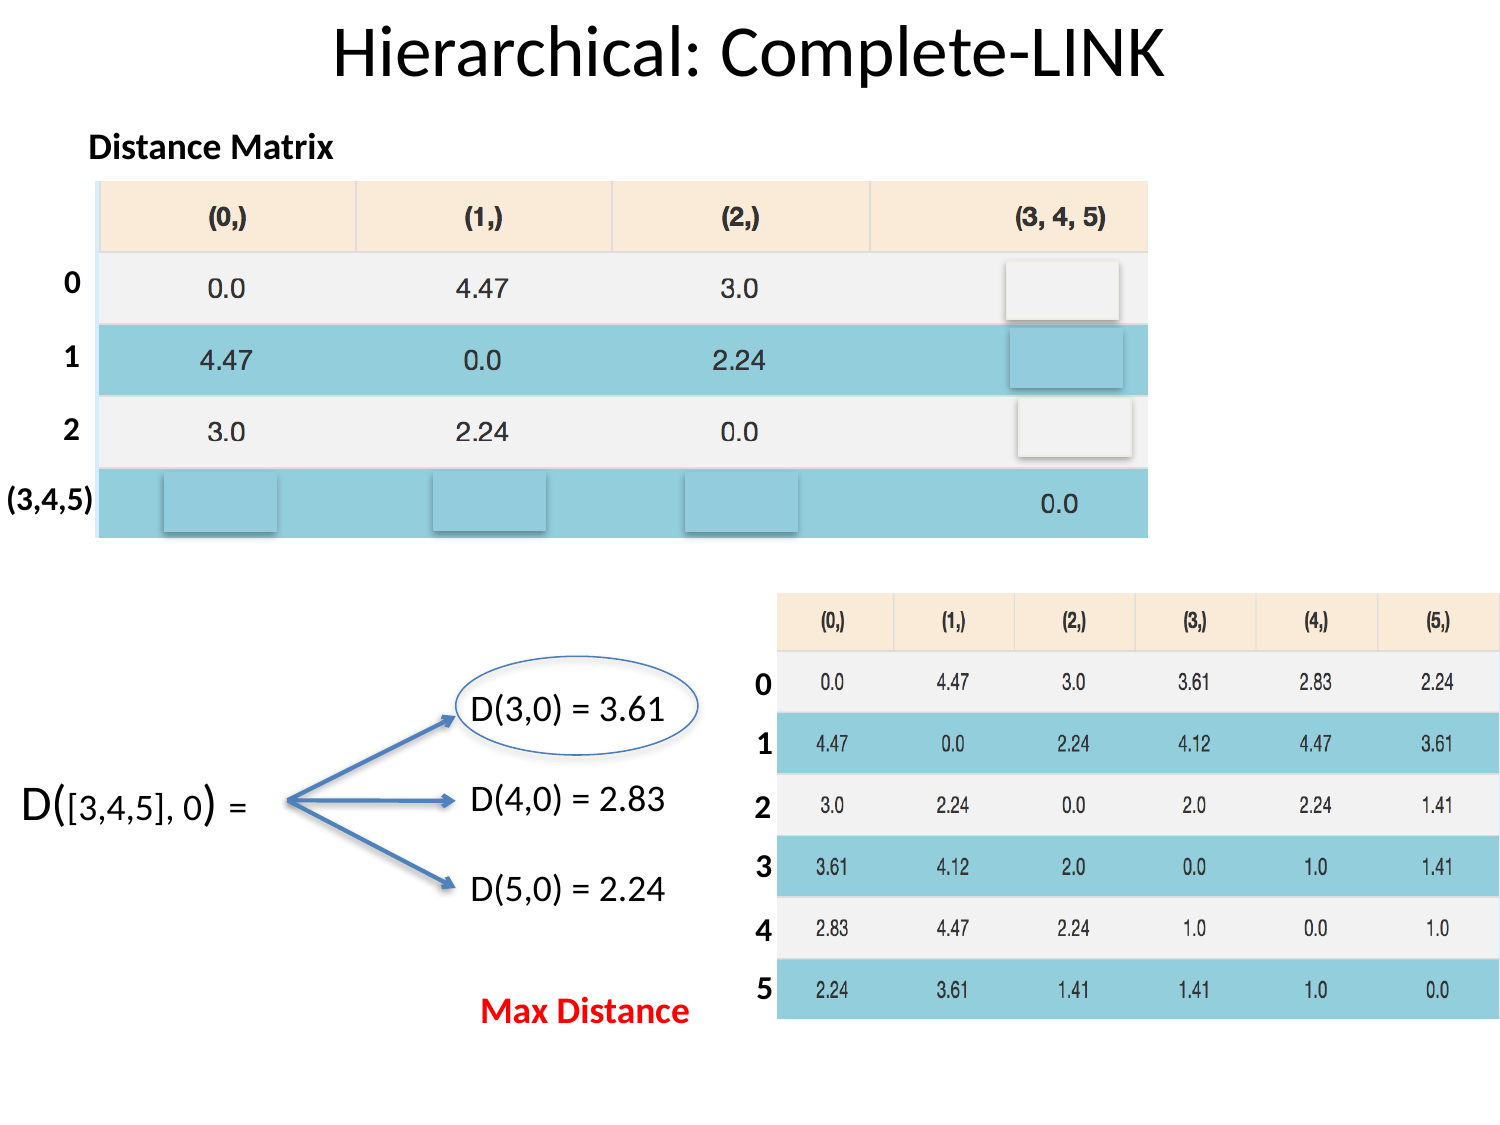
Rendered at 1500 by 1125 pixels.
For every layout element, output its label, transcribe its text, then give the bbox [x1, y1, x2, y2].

table_cell 0,23 [455, 698, 701, 894]
text_box 0 [49, 252, 90, 308]
text_box Max Distance [465, 979, 711, 1039]
text_box 1 [48, 327, 90, 382]
title Hierarchical: Complete-LINK [75, 0, 1425, 99]
text_box 2 [48, 399, 90, 455]
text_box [275, 800, 456, 889]
text_box D(3,0) = 3.61 D(4,0) = 2.83 D(5,0) = 2.24 [455, 677, 722, 962]
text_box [739, 593, 1500, 1019]
text_box Distance Matrix [73, 114, 469, 175]
text_box (3,4,5) [0, 469, 90, 525]
picture [95, 180, 1148, 538]
text_box D([3,4,5], 0) = [6, 762, 270, 838]
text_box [275, 715, 456, 799]
text_box [454, 655, 699, 756]
